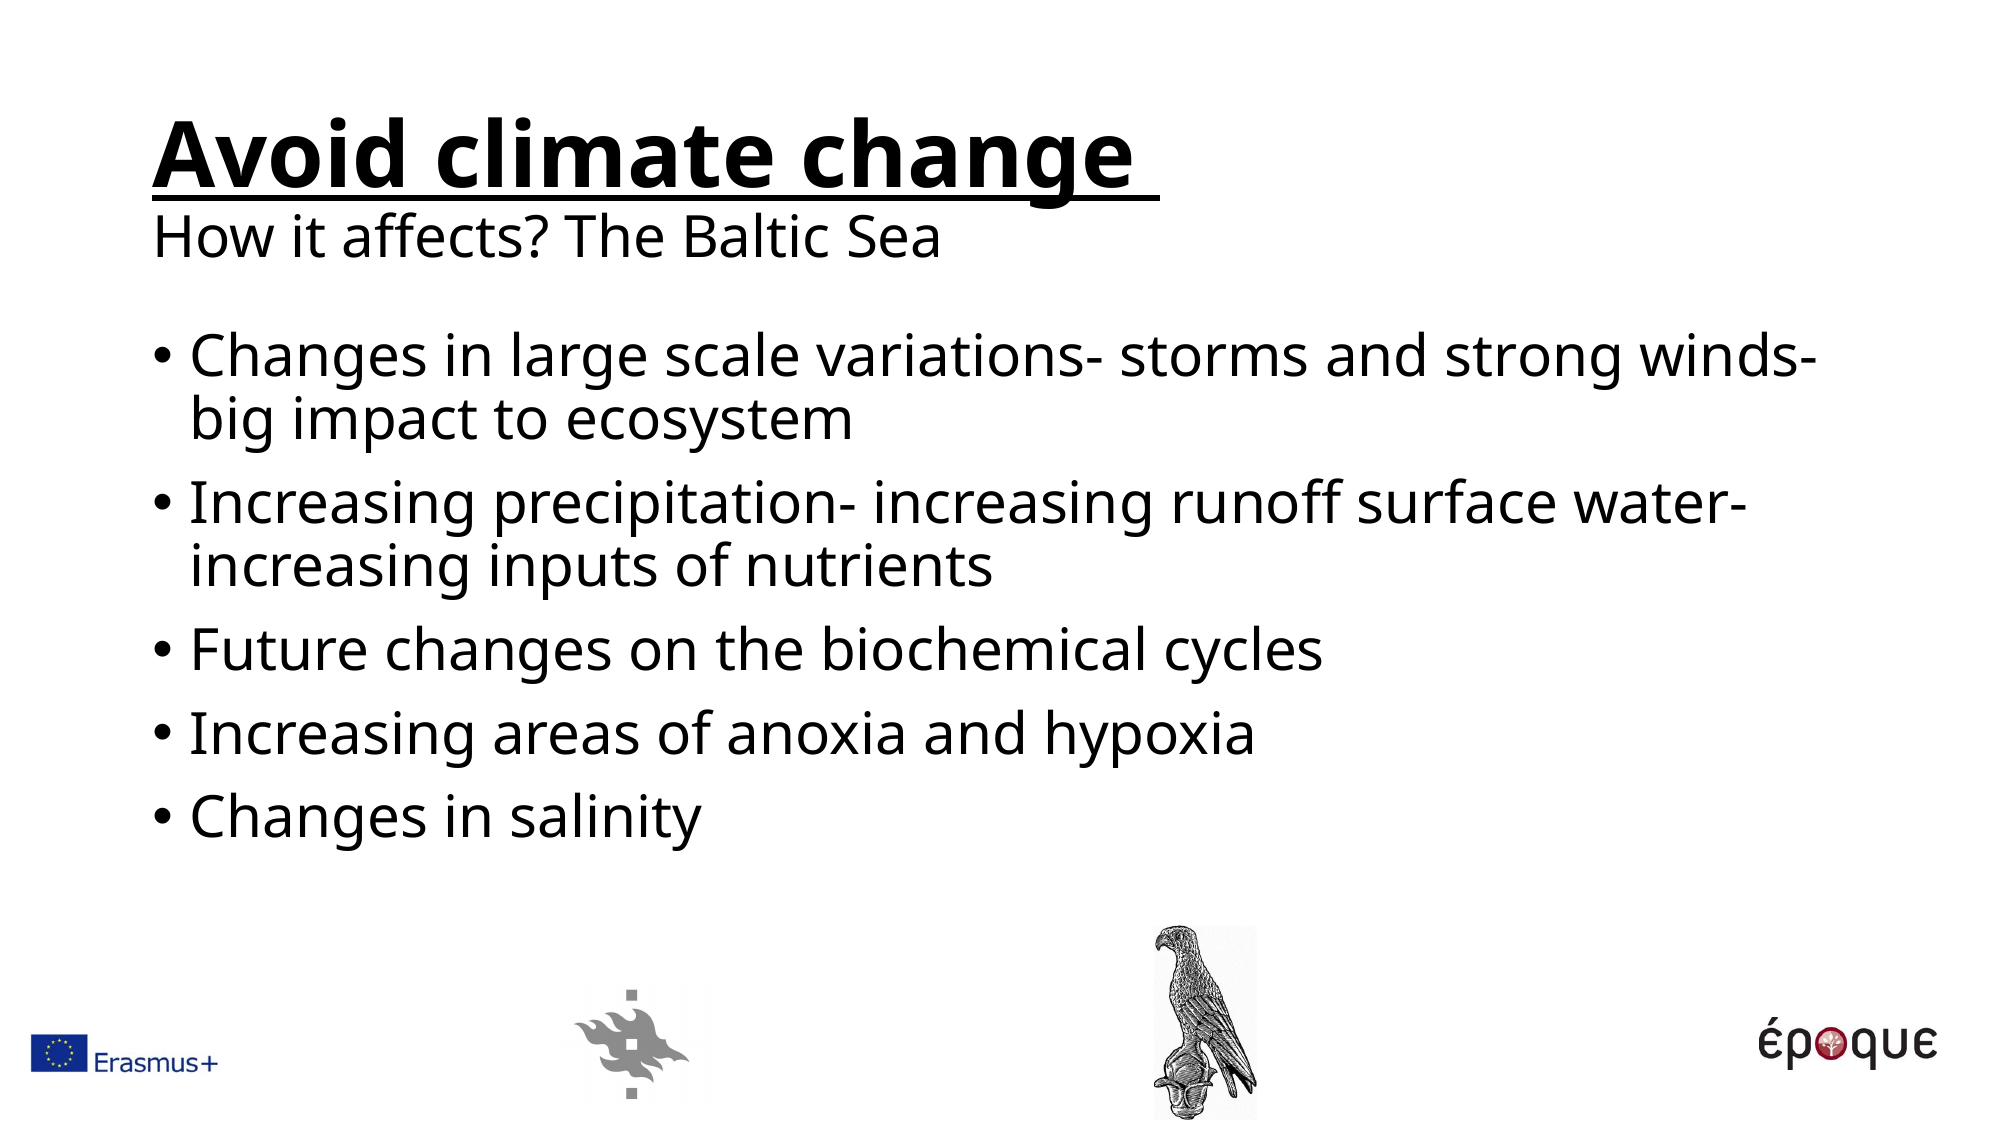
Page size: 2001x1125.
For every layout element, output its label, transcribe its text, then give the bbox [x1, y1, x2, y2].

picture [29, 1023, 219, 1083]
picture [1759, 1017, 1937, 1070]
title Avoid climate change How it affects? The Baltic Sea [137, 59, 1863, 319]
picture [556, 981, 712, 1107]
list Changes in large scale variations- storms and strong winds- big impact to ecosystem Increasing precipitation- increasing runoff surface water- increasing inputs of nutrients Future changes on the biochemical cycles Increasing areas of anoxia and hypoxia Changes in salinity [137, 319, 1863, 1014]
picture [1154, 925, 1258, 1120]
